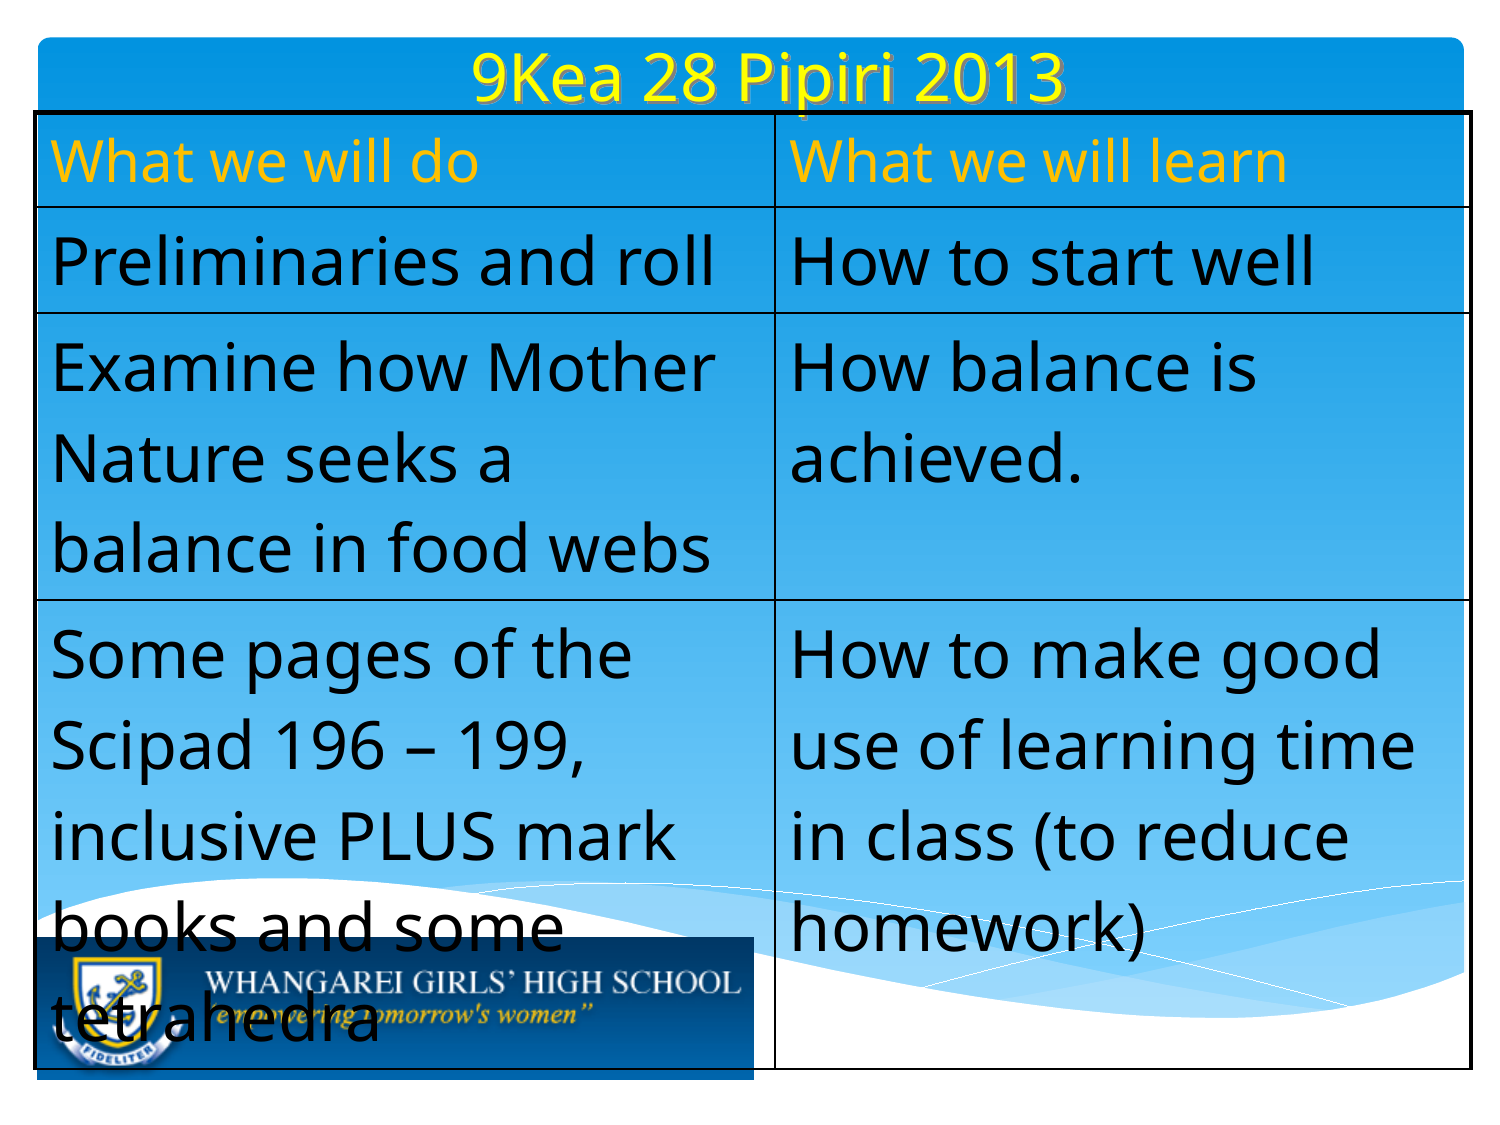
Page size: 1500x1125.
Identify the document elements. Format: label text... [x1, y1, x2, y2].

table_cell Some pages of the Scipad 196 – 199, inclusive PLUS mark books and some tetrahedra [37, 601, 774, 1068]
table_cell Preliminaries and roll [37, 208, 774, 312]
text_box 9Kea 28 Pipiri 2013 [162, 24, 1375, 110]
table_cell Examine how Mother Nature seeks a balance in food webs [37, 314, 774, 599]
table_cell How balance is achieved. [776, 314, 1469, 599]
table_header What we will do [37, 115, 774, 206]
picture [37, 937, 754, 1080]
table_cell How to start well [776, 208, 1469, 312]
table_header What we will learn [776, 115, 1469, 206]
table_cell How to make good use of learning time in class (to reduce homework) [776, 601, 1469, 1068]
